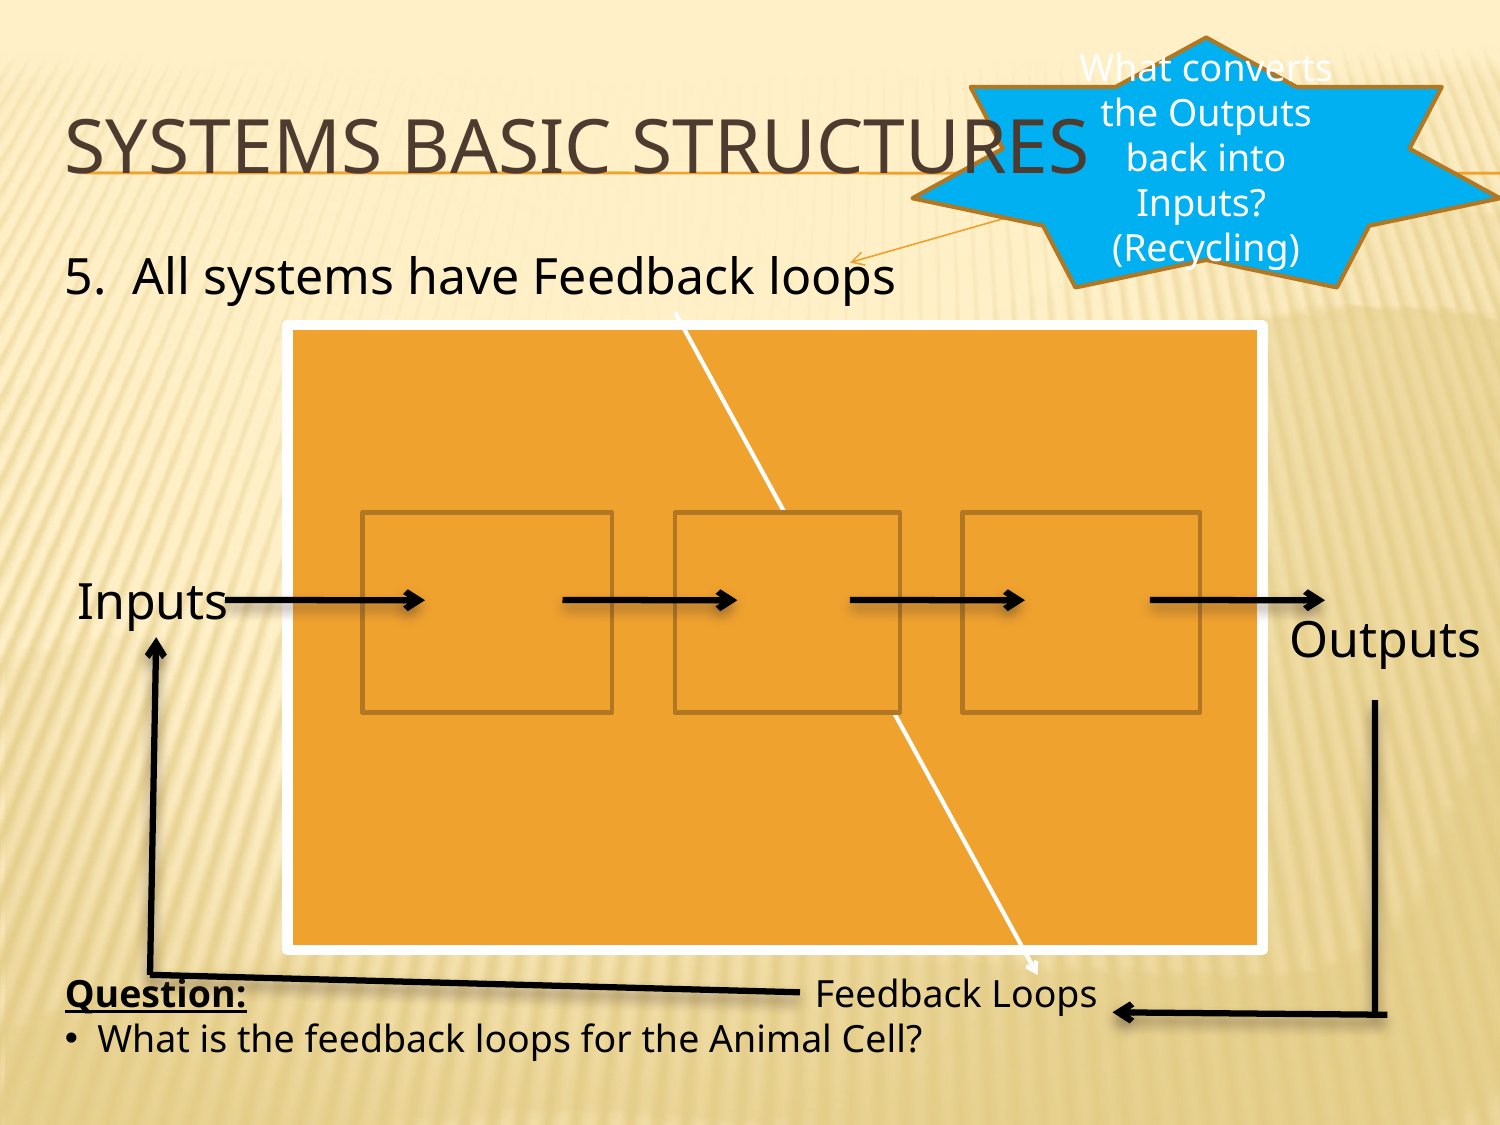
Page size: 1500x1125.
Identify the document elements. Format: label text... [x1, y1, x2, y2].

title Systems Basic Structures [50, 75, 1475, 213]
text_box Feedback Loops [800, 962, 1225, 1023]
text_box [149, 974, 801, 994]
text_box [360, 510, 514, 715]
text_box [285, 323, 752, 594]
text_box What converts the Outputs back into Inputs? (Recycling) [1133, 35, 1280, 75]
text_box [1198, 620, 1202, 715]
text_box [0, 803, 322, 810]
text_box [1112, 1012, 1388, 1016]
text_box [524, 462, 1188, 826]
text_box Inputs [62, 562, 250, 638]
text_box [285, 620, 1021, 952]
text_box Outputs [1274, 599, 1500, 675]
text_box [684, 323, 1264, 594]
text_box What converts the Outputs back into Inputs? (Recycling) [1069, 213, 1440, 290]
text_box [969, 620, 1264, 952]
text_box Question: What is the feedback loops for the Animal Cell? [49, 962, 1388, 1068]
text_box 5. All systems have Feedback loops [50, 237, 1300, 313]
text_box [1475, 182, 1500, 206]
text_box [849, 187, 1113, 263]
text_box [1198, 510, 1202, 594]
